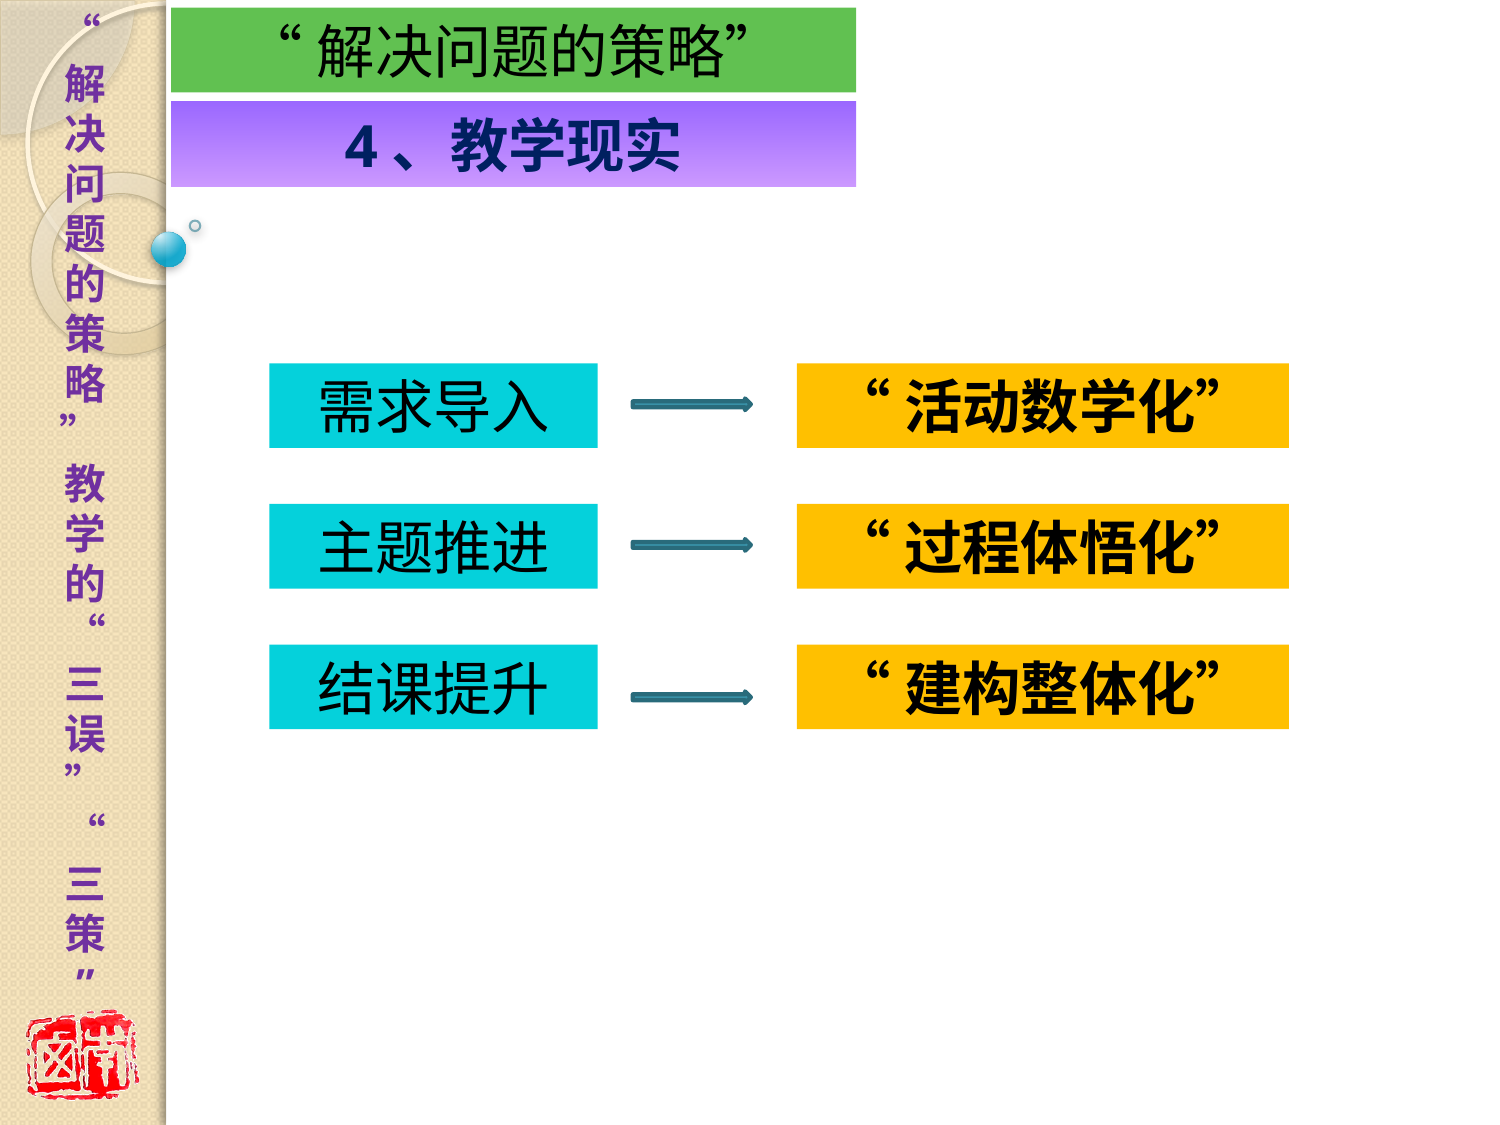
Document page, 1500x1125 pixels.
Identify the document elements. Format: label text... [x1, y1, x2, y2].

text_box “建构整体化” [796, 644, 1289, 730]
text_box [630, 396, 753, 413]
text_box 主题推进 [269, 503, 598, 589]
picture [23, 1006, 142, 1102]
text_box 4、教学现实 [171, 101, 857, 187]
text_box 结课提升 [269, 644, 598, 730]
text_box [630, 537, 753, 553]
text_box 需求导入 [269, 363, 598, 448]
text_box “解决问题的策略 ”教学的“三误”“三策 ” [35, 0, 136, 1003]
text_box [630, 689, 753, 706]
text_box “解决问题的策略” [171, 7, 857, 93]
text_box “过程体悟化” [796, 503, 1289, 589]
text_box “活动数学化” [796, 363, 1289, 448]
